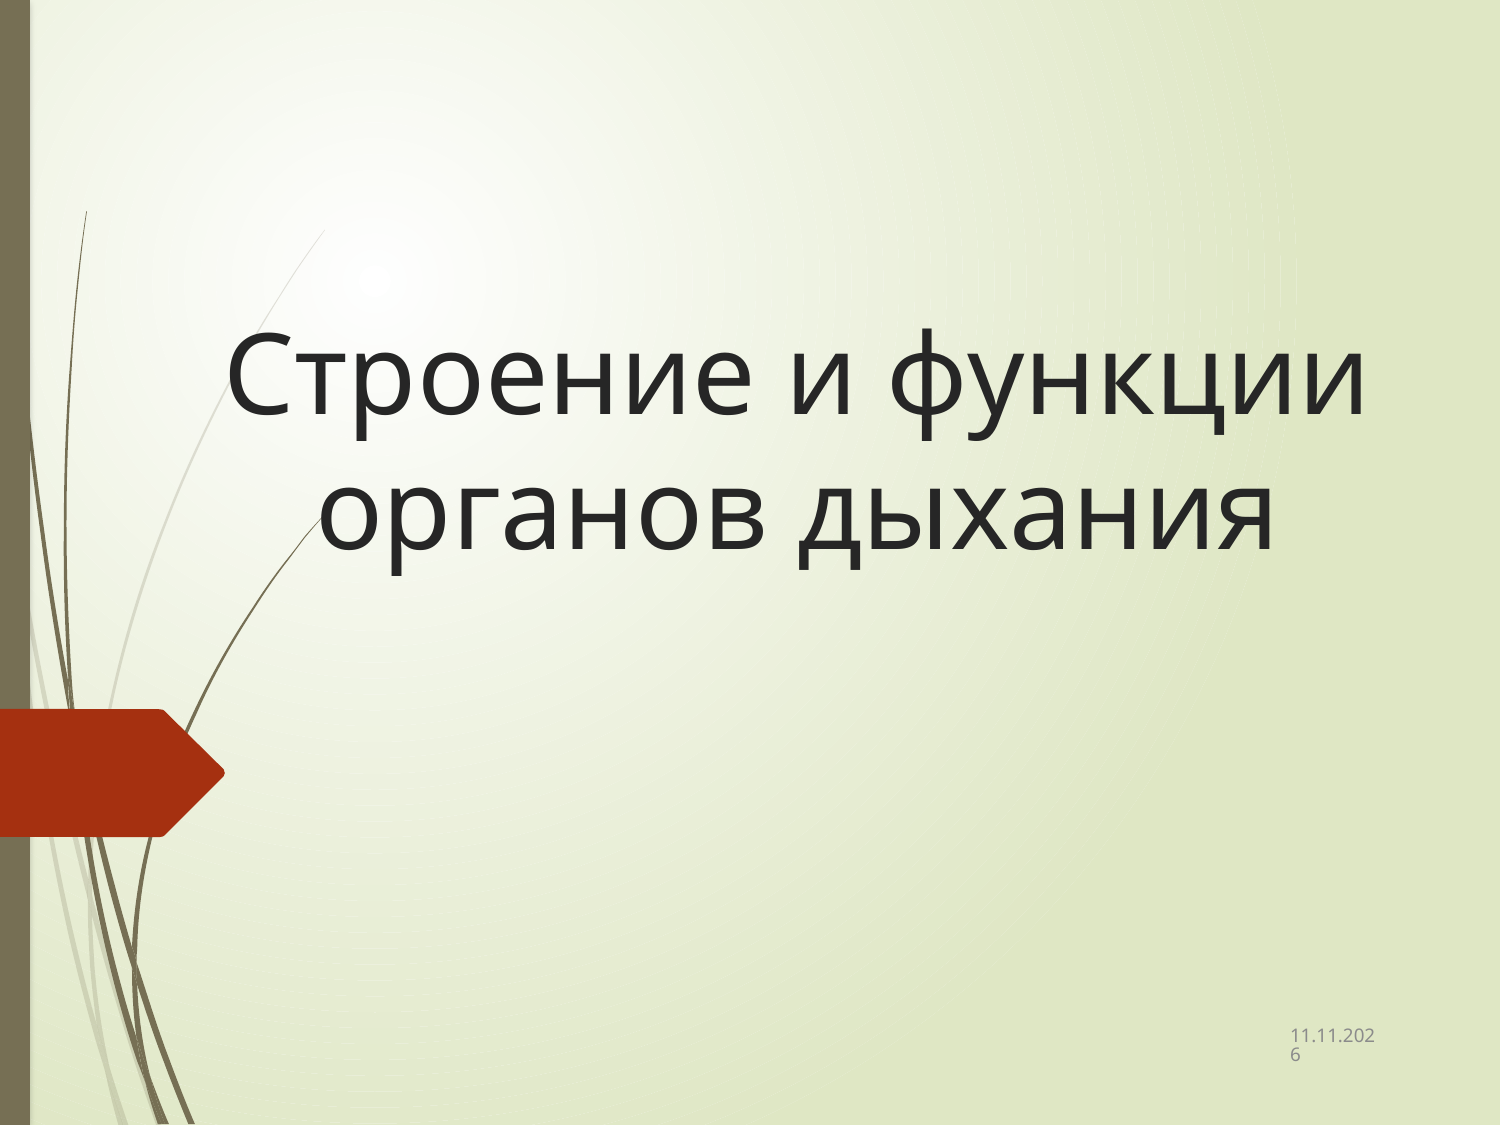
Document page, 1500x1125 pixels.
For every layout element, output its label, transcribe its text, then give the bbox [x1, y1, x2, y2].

title Строение и функции органов дыхания [194, 207, 1401, 580]
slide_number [1275, 1006, 1401, 1068]
